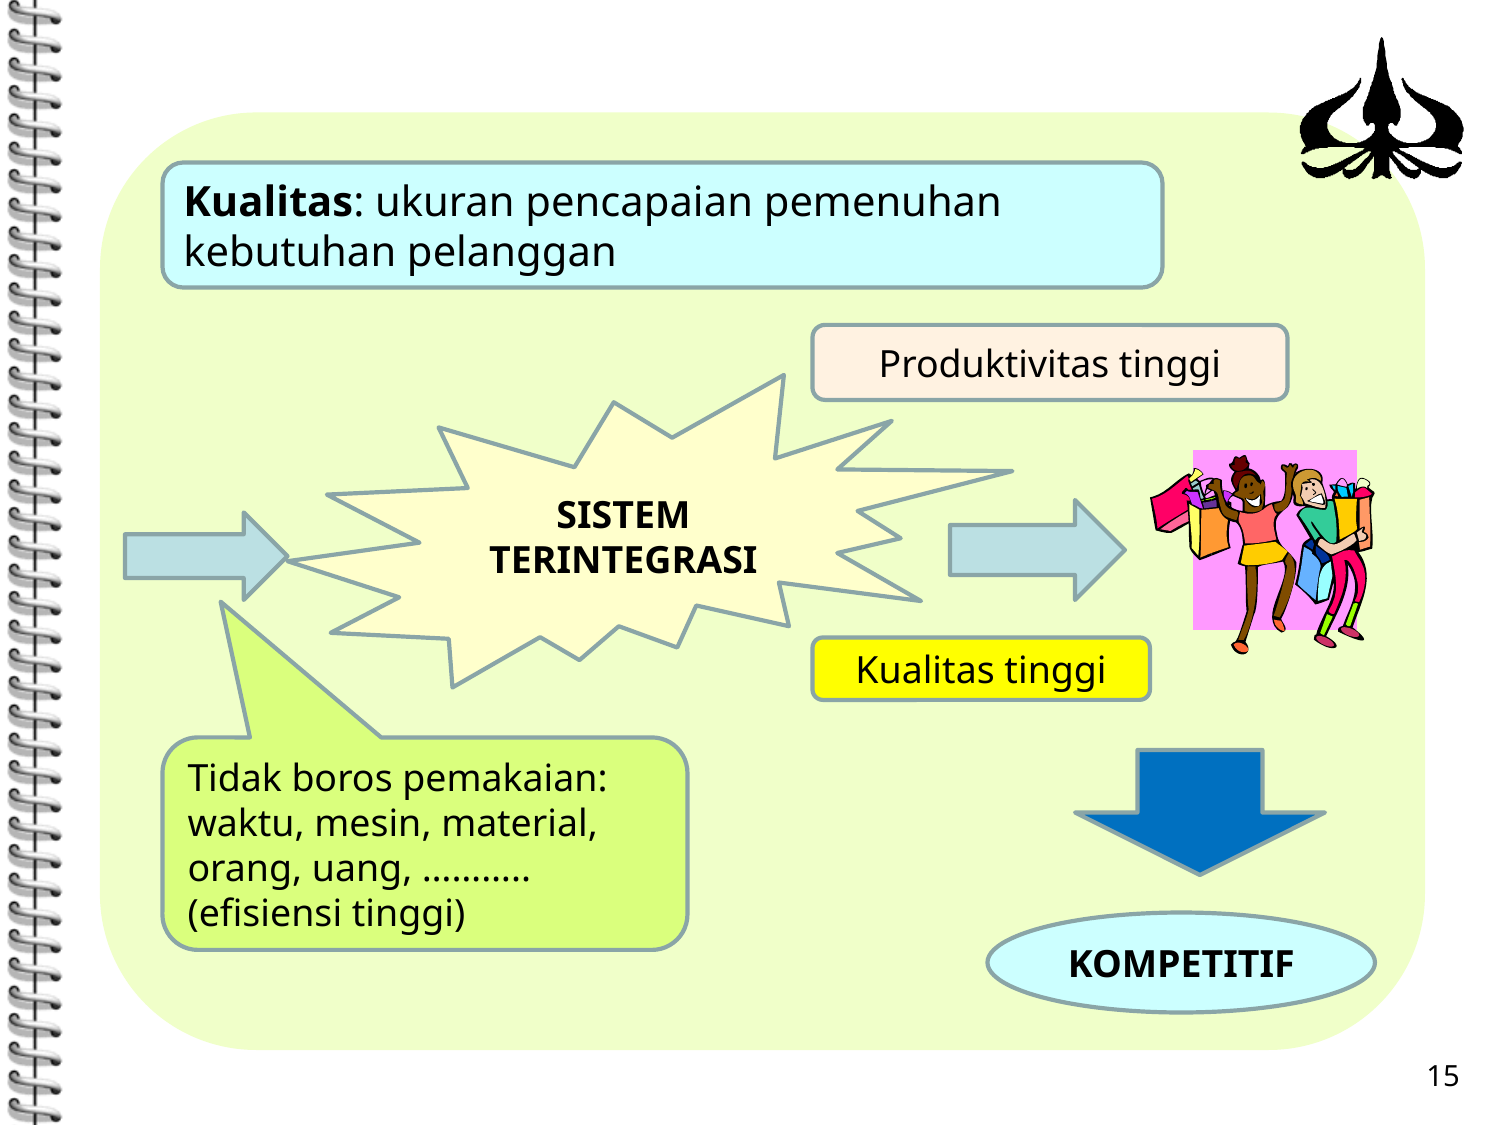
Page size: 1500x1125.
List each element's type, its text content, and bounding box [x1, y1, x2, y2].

text_box Produktivitas tinggi [810, 322, 1290, 403]
text_box Kualitas tinggi [810, 635, 1153, 703]
text_box [122, 510, 290, 602]
picture [0, 0, 1500, 1125]
text_box KOMPETITIF [985, 910, 1378, 1015]
text_box SISTEM TERINTEGRASI [286, 373, 1015, 690]
text_box Tidak boros pemakaian: waktu, mesin, material, orang, uang, ……….. (efisiensi tinggi) [160, 599, 690, 952]
text_box [97, 110, 1428, 1053]
text_box [947, 498, 1128, 602]
slide_number 15 [1124, 1049, 1476, 1091]
text_box Kualitas: ukuran pencapaian pemenuhan kebutuhan pelanggan [160, 160, 1165, 290]
text_box [1072, 747, 1328, 877]
